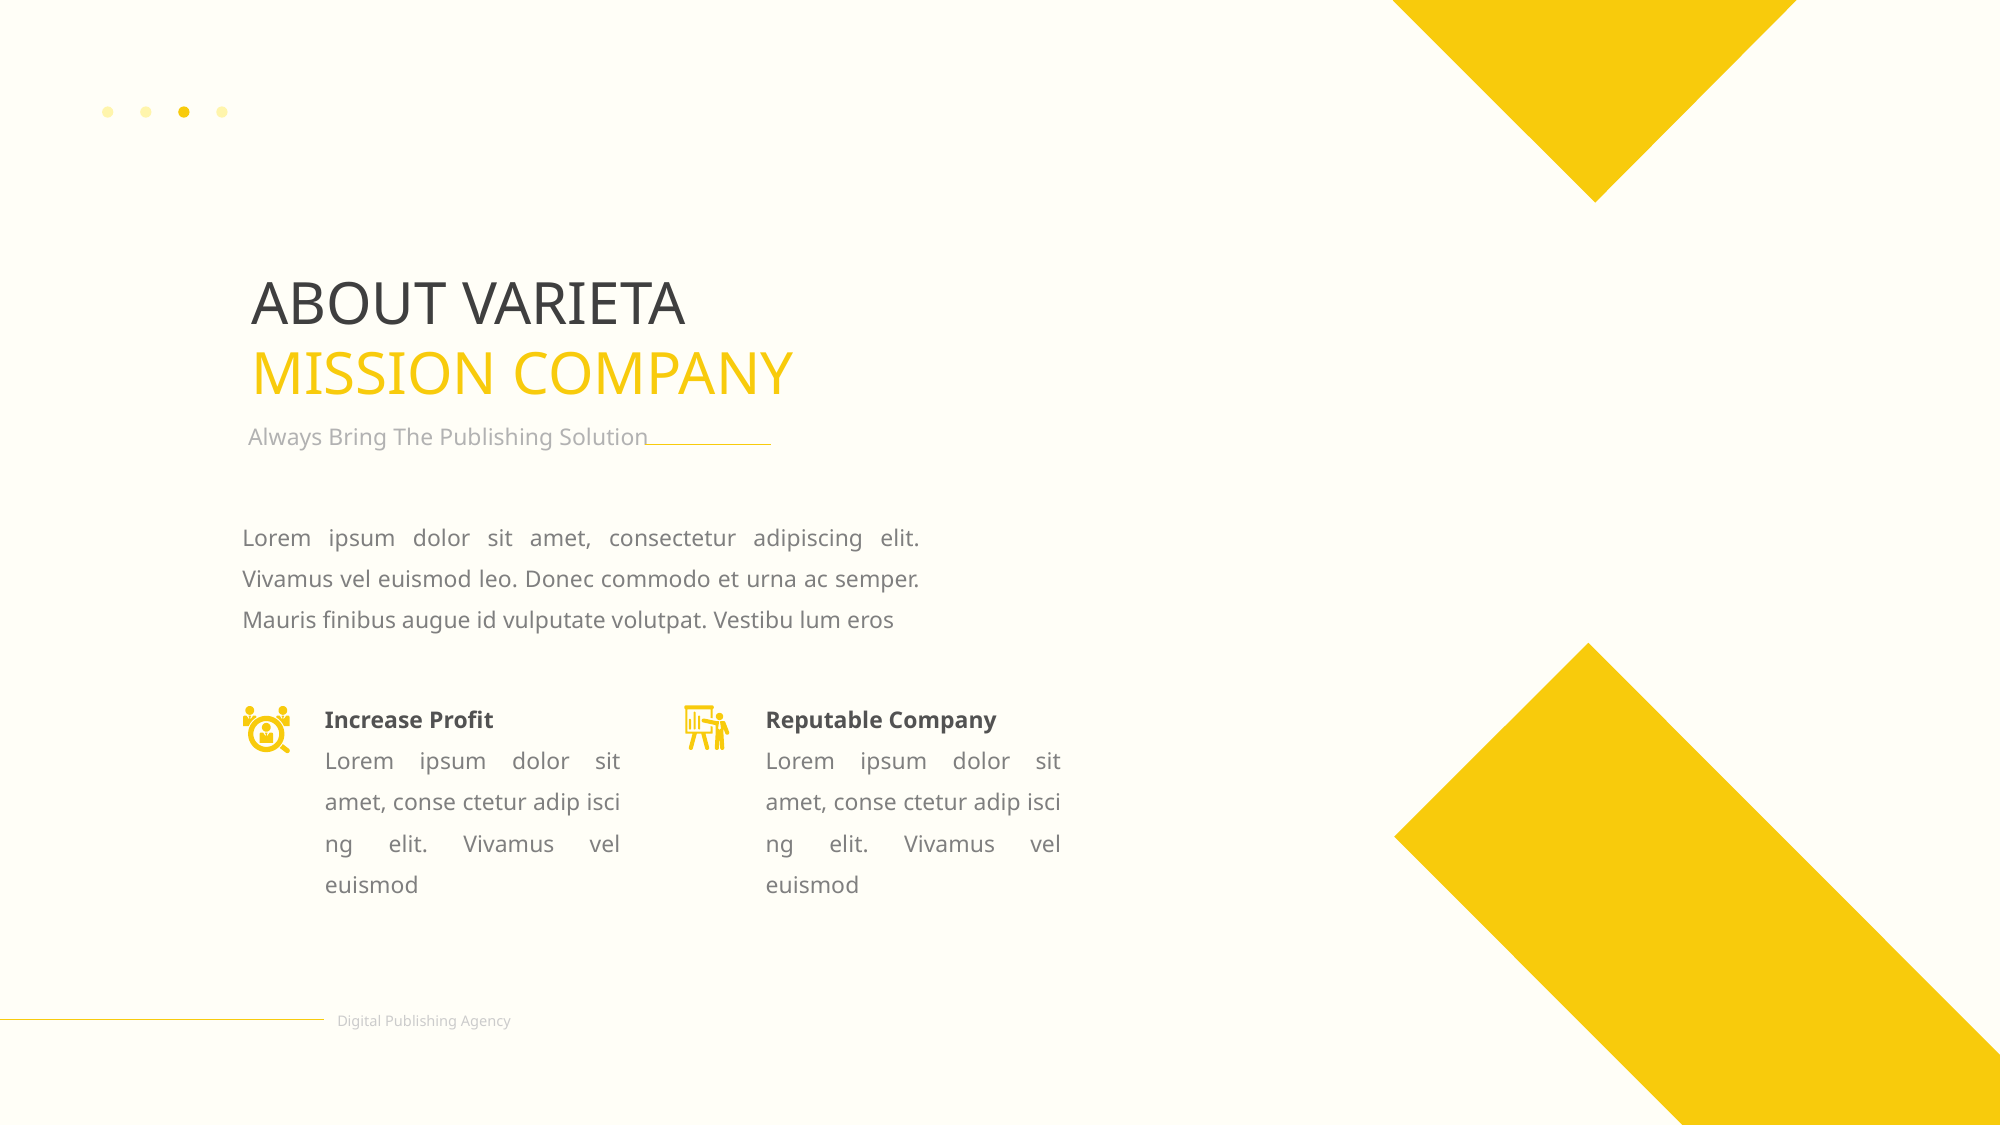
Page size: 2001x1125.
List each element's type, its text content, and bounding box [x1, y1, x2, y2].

text_box Lorem ipsum dolor sit amet, conse ctetur adip isci ng elit. Vivamus vel euismod [310, 725, 636, 906]
text_box Increase Profit [310, 684, 607, 741]
text_box [1392, 822, 2000, 1125]
text_box [177, 105, 191, 119]
text_box Always Bring The Publishing Solution [233, 415, 665, 458]
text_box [684, 705, 730, 750]
text_box [139, 105, 153, 119]
text_box Lorem ipsum dolor sit amet, conse ctetur adip isci ng elit. Vivamus vel euismod [750, 741, 1077, 906]
text_box [1789, 0, 1799, 10]
text_box [215, 105, 229, 119]
text_box ABOUT VARIETA MISSION COMPANY [236, 259, 936, 414]
text_box [100, 105, 115, 119]
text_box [243, 706, 290, 754]
picture [964, 0, 1789, 822]
text_box Digital Publishing Agency [322, 1004, 526, 1037]
text_box Reputable Company [750, 684, 964, 741]
text_box Lorem ipsum dolor sit amet, consectetur adipiscing elit. Vivamus vel euismod leo. Donec commodo et urna ac semper. Mauris finibus augue id vulputate volutpat. Vestibu lum eros [227, 502, 936, 641]
